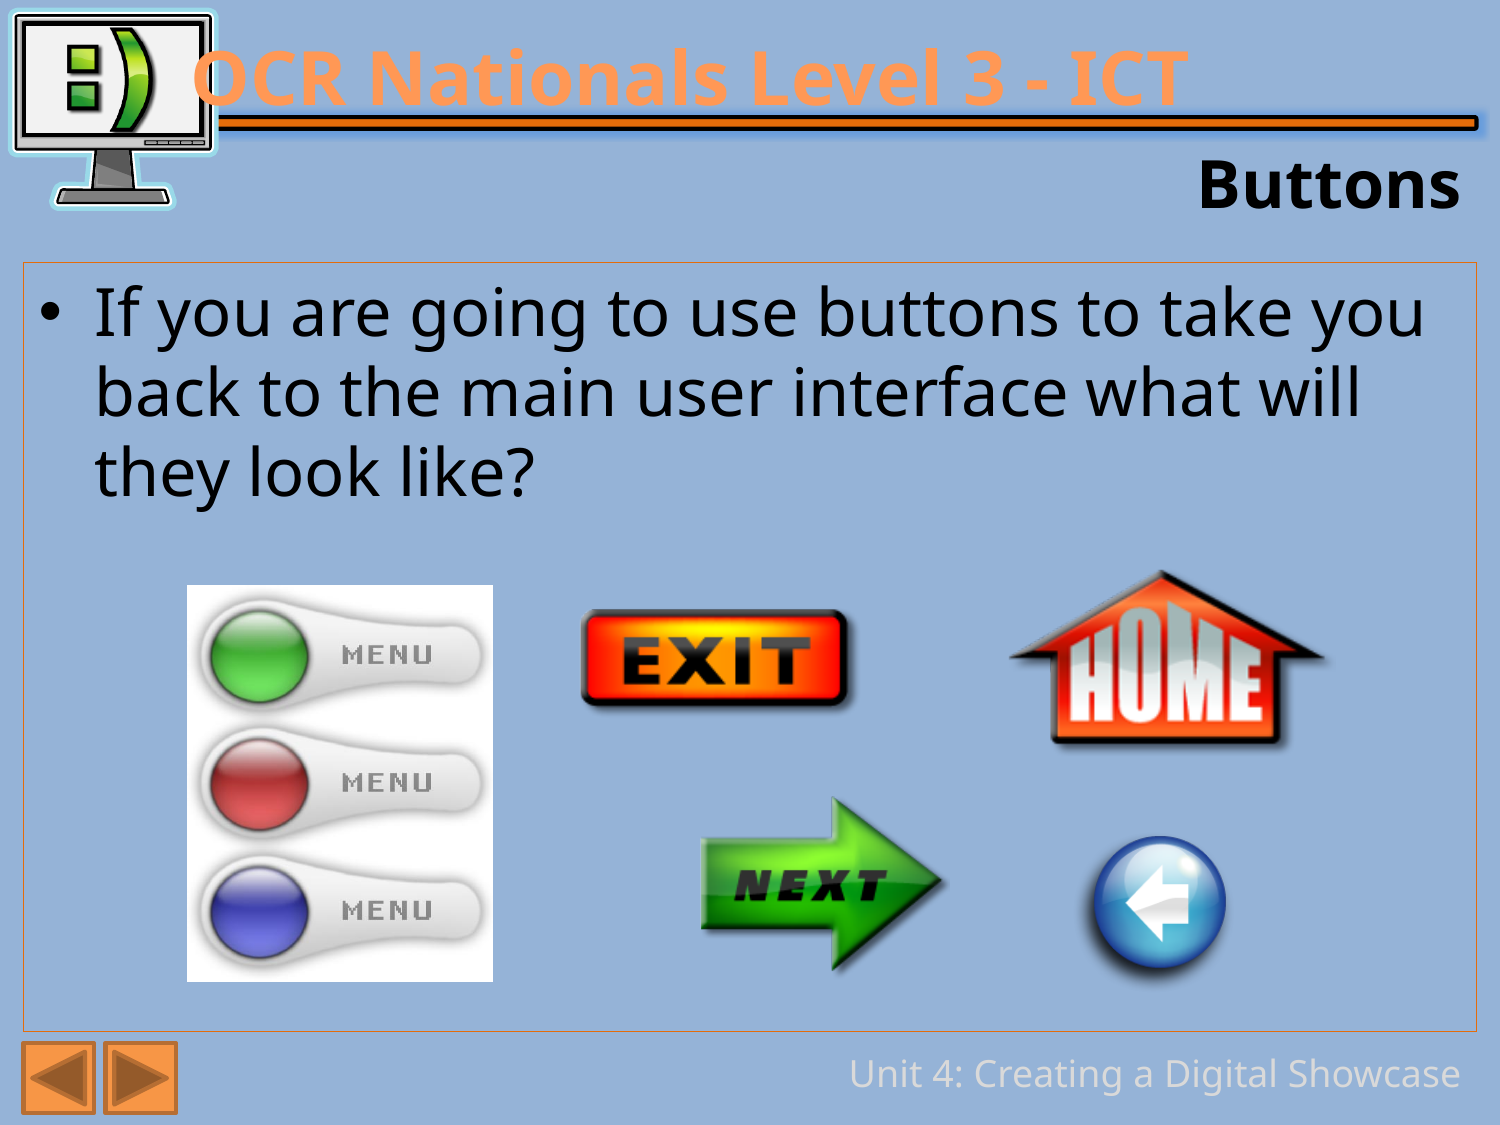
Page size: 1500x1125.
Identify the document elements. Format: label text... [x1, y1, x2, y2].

picture [573, 515, 950, 1020]
title Buttons [187, 117, 1477, 247]
picture [187, 585, 493, 983]
picture [48, 21, 172, 139]
picture [1007, 491, 1337, 997]
list If you are going to use buttons to take you back to the main user interface what will they look like? [23, 262, 1477, 1032]
